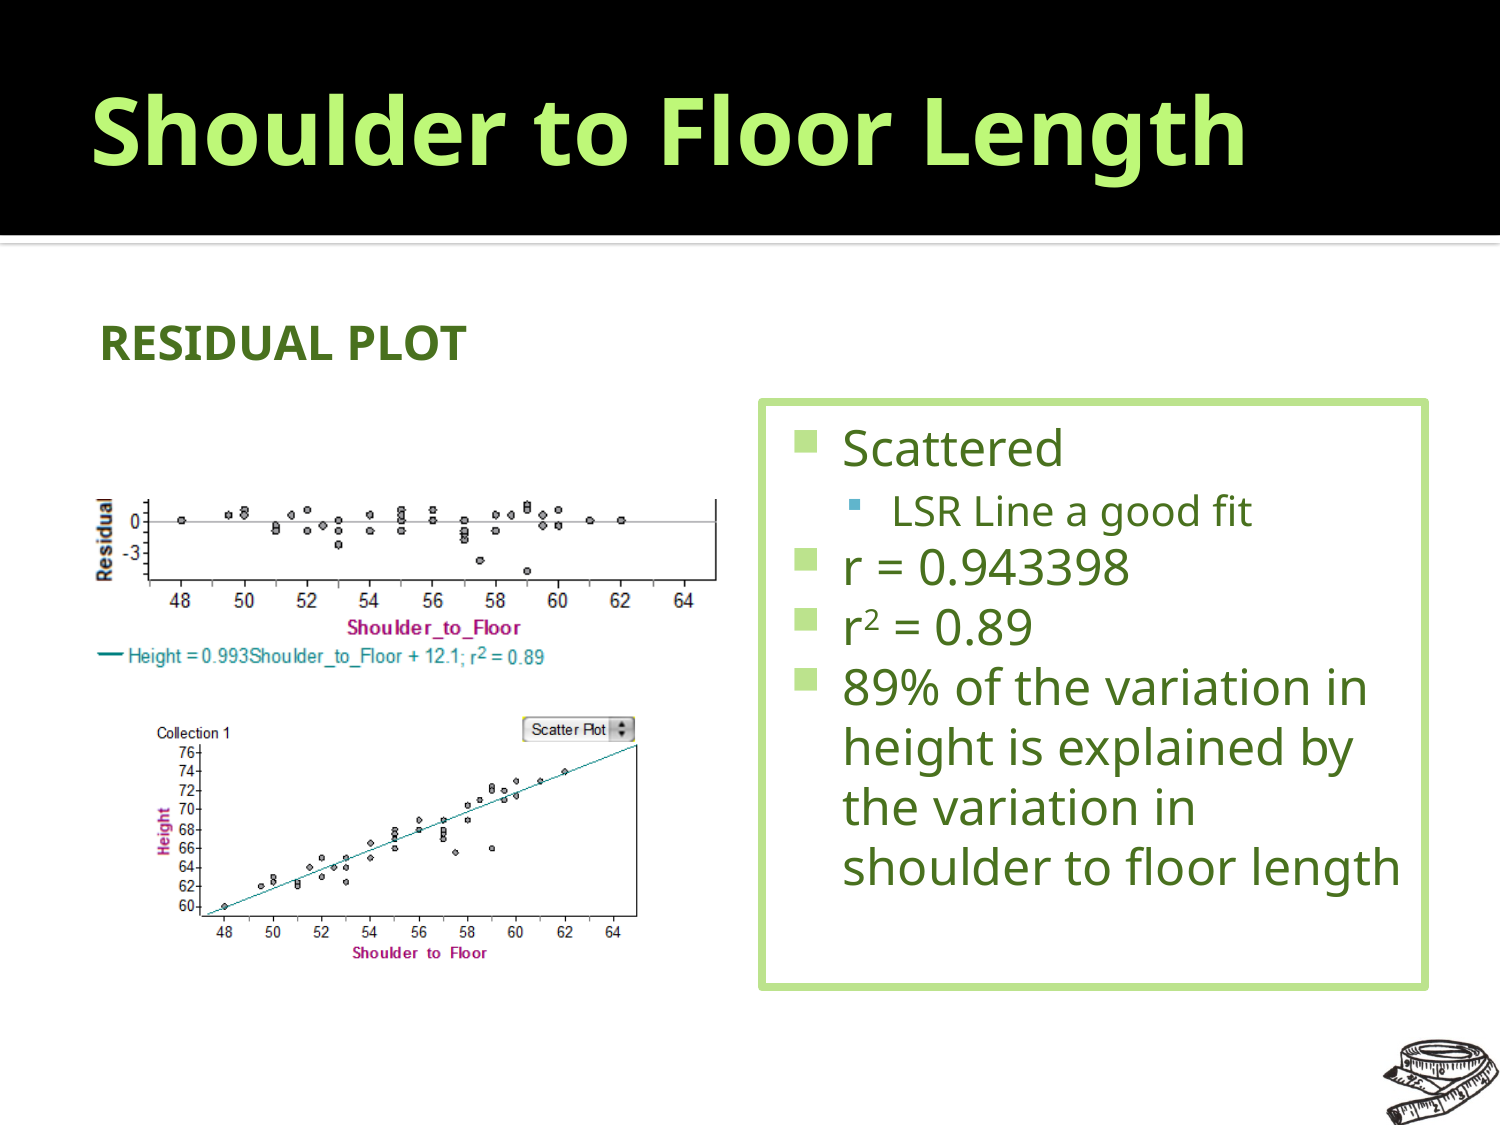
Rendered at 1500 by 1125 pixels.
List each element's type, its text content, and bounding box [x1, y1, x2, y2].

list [87, 499, 751, 690]
list Scattered LSR Line a good fit r = 0.943398 r2 = 0.89 89% of the variation in height is explained by the variation in shoulder to floor length [758, 398, 1429, 991]
picture [149, 712, 650, 972]
picture [1380, 1037, 1500, 1125]
title Shoulder to Floor Length [75, 24, 1425, 231]
list Residual Plot [75, 278, 738, 396]
